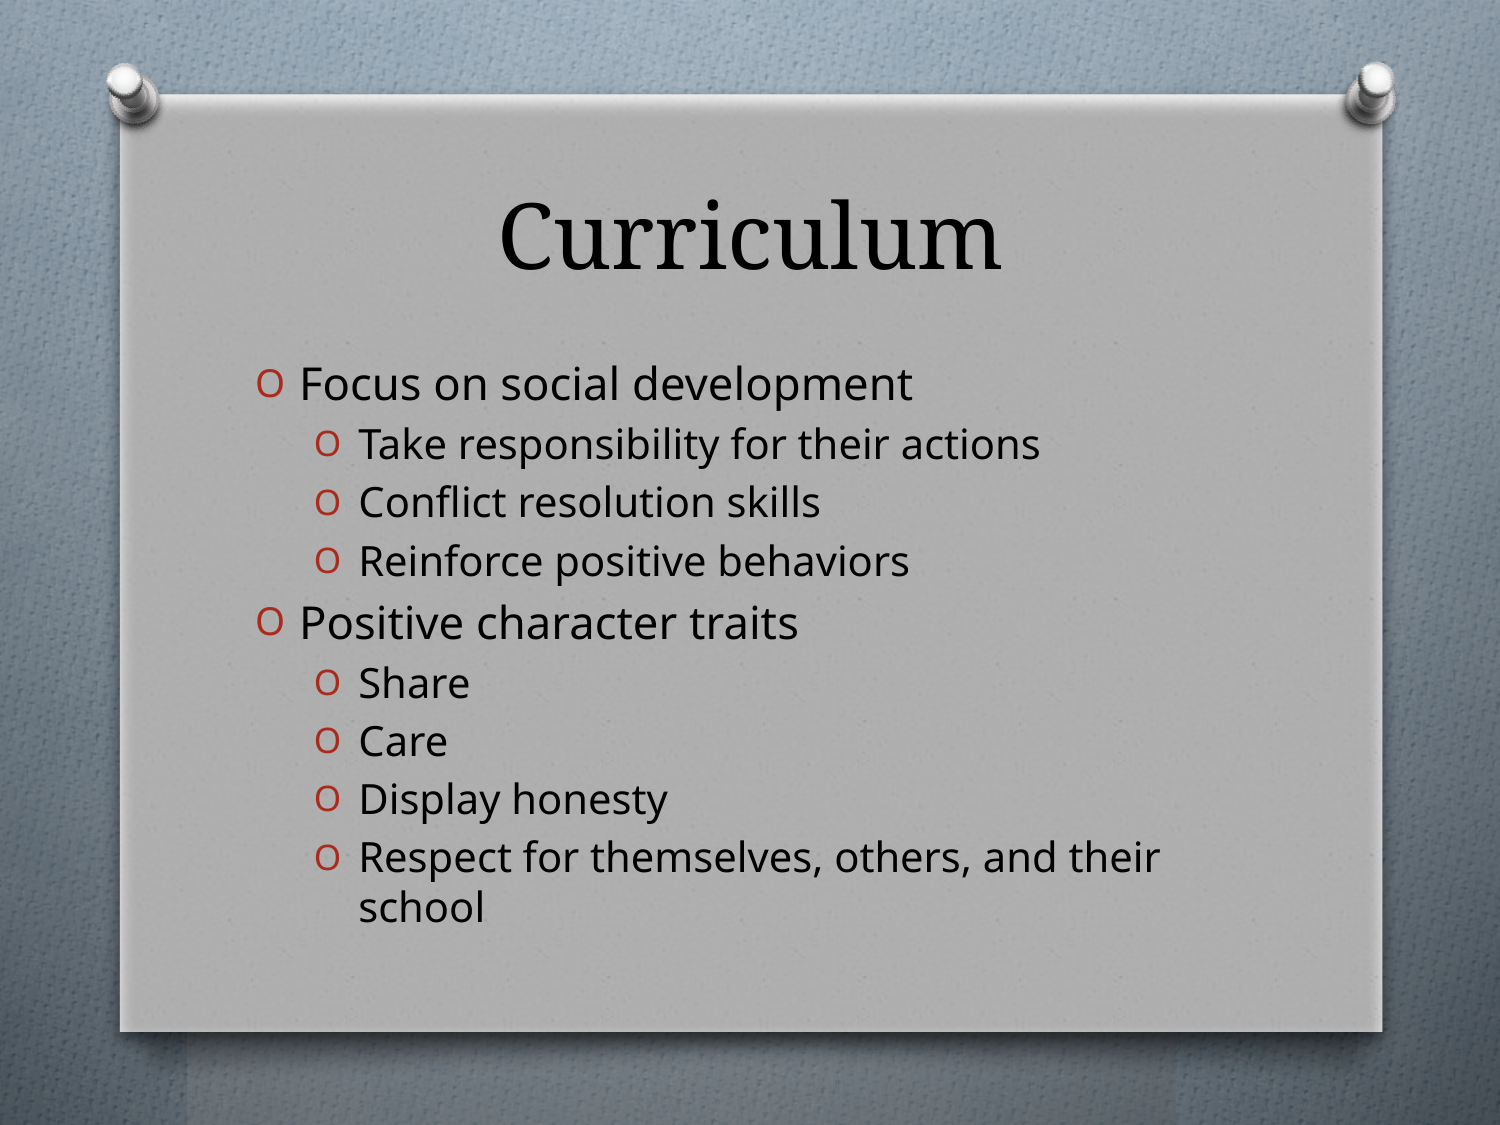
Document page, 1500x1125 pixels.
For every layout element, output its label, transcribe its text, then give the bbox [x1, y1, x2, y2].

title Curriculum [179, 134, 1323, 332]
list Focus on social development Take responsibility for their actions Conflict resolution skills Reinforce positive behaviors Positive character traits Share Care Display honesty Respect for themselves, others, and their school [240, 347, 1257, 939]
picture [1317, 35, 1439, 156]
picture [75, 29, 198, 153]
